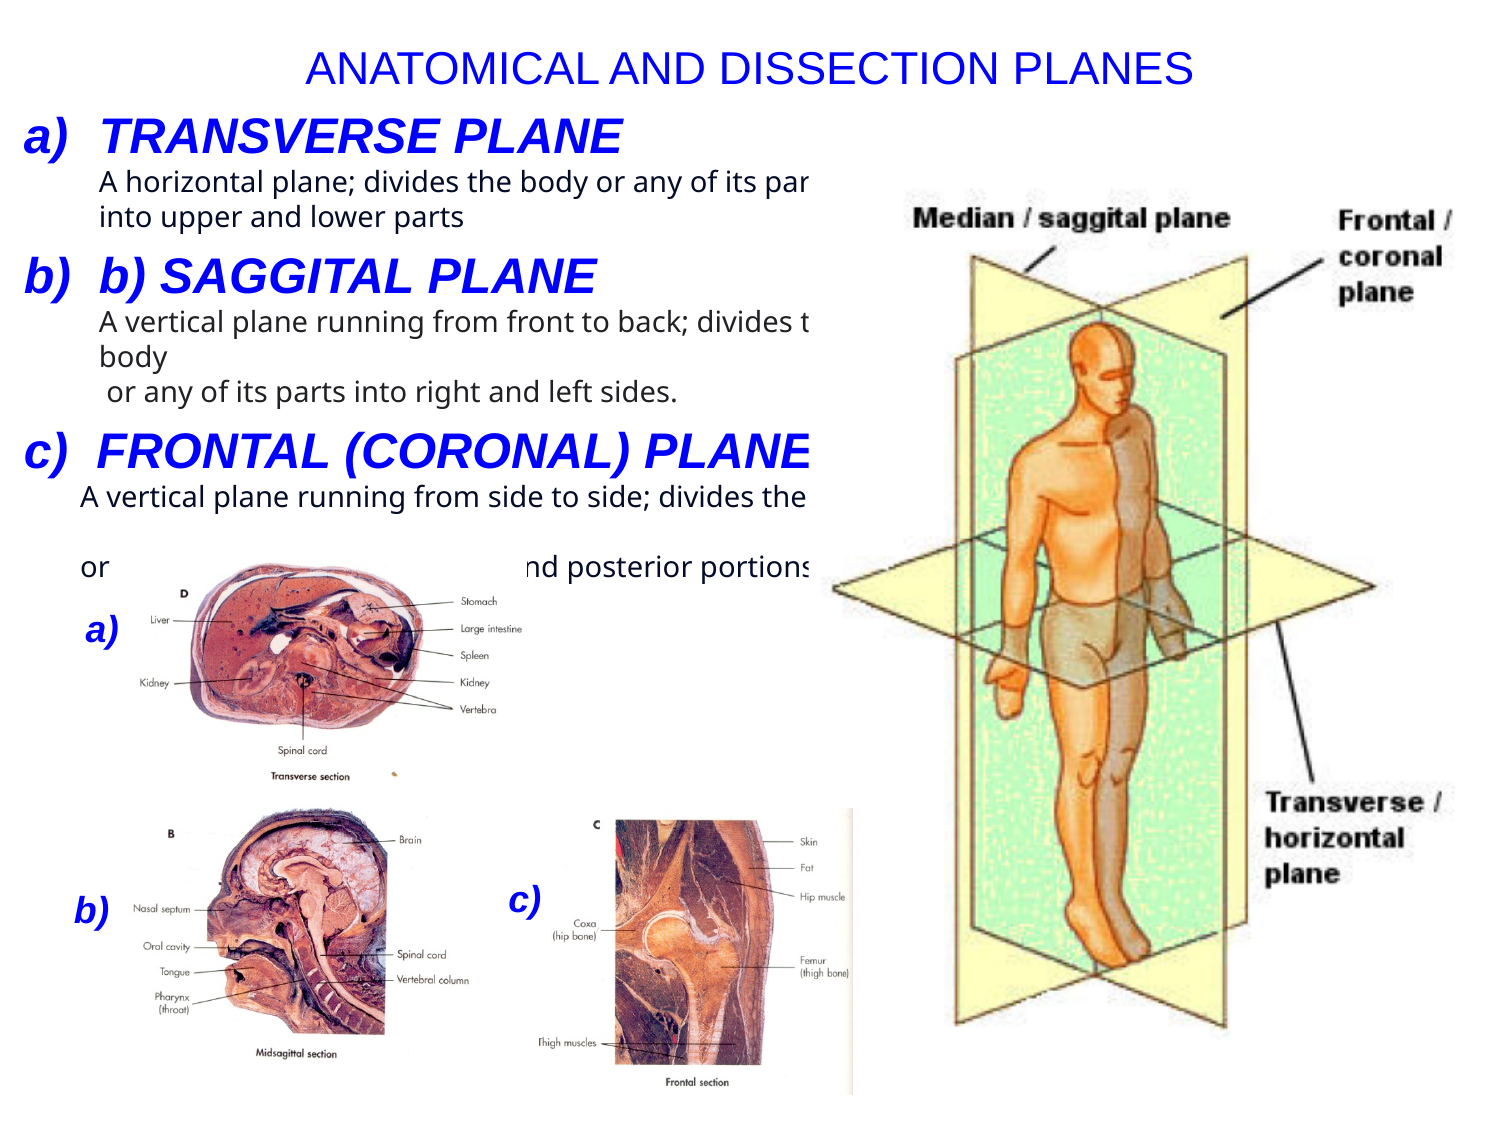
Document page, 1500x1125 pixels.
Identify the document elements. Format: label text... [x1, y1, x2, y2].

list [116, 796, 474, 1070]
text_box b) [59, 878, 111, 939]
picture [808, 159, 1500, 1063]
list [538, 808, 854, 1095]
title ANATOMICAL AND DISSECTION PLANES [75, 31, 1425, 102]
text_box c) [493, 867, 533, 927]
list TRANSVERSE PLANE A horizontal plane; divides the body or any of its parts into upper and lower parts b) SAGGITAL PLANE A vertical plane running from front to back; divides the body or any of its parts into right and left sides. c) FRONTAL (CORONAL) PLANE A vertical plane running from side to side; divides the body or any of its parts into anterior and posterior portions [8, 96, 901, 532]
text_box a) [70, 597, 111, 658]
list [116, 550, 527, 794]
